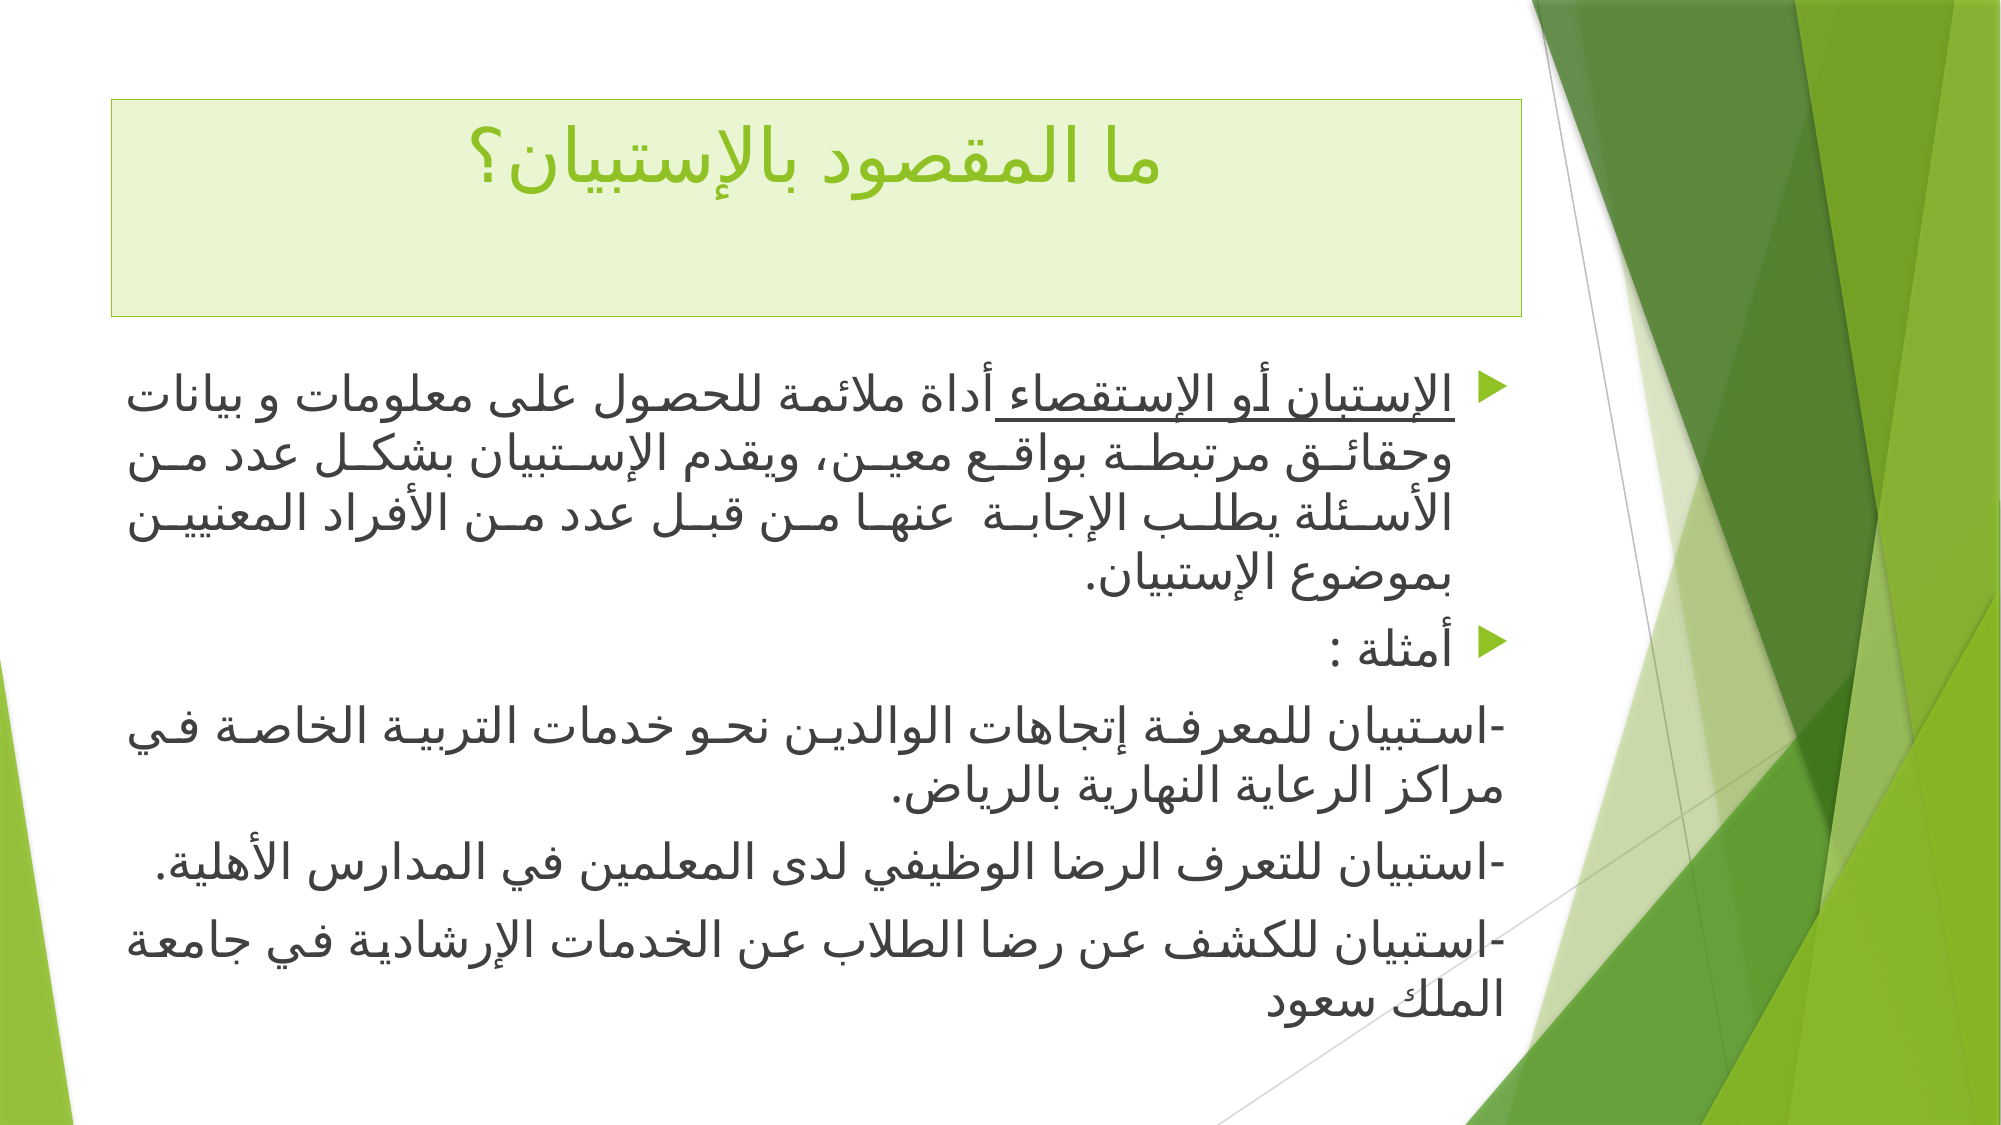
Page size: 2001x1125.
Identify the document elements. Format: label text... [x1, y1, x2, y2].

list الإستبان أو الإستقصاء أداة ملائمة للحصول على معلومات و بيانات وحقائق مرتبطة بواقع معين، ويقدم الإستبيان بشكل عدد من الأسئلة يطلب الإجابة عنها من قبل عدد من الأفراد المعنيين بموضوع الإستبيان. أمثلة : -استبيان للمعرفة إتجاهات الوالدين نحو خدمات التربية الخاصة في مراكز الرعاية النهارية بالرياض. -استبيان للتعرف الرضا الوظيفي لدى المعلمين في المدارس الأهلية. -استبيان للكشف عن رضا الطلاب عن الخدمات الإرشادية في جامعة الملك سعود [111, 354, 1522, 1080]
title ما المقصود بالإستبيان؟ [111, 99, 1522, 317]
